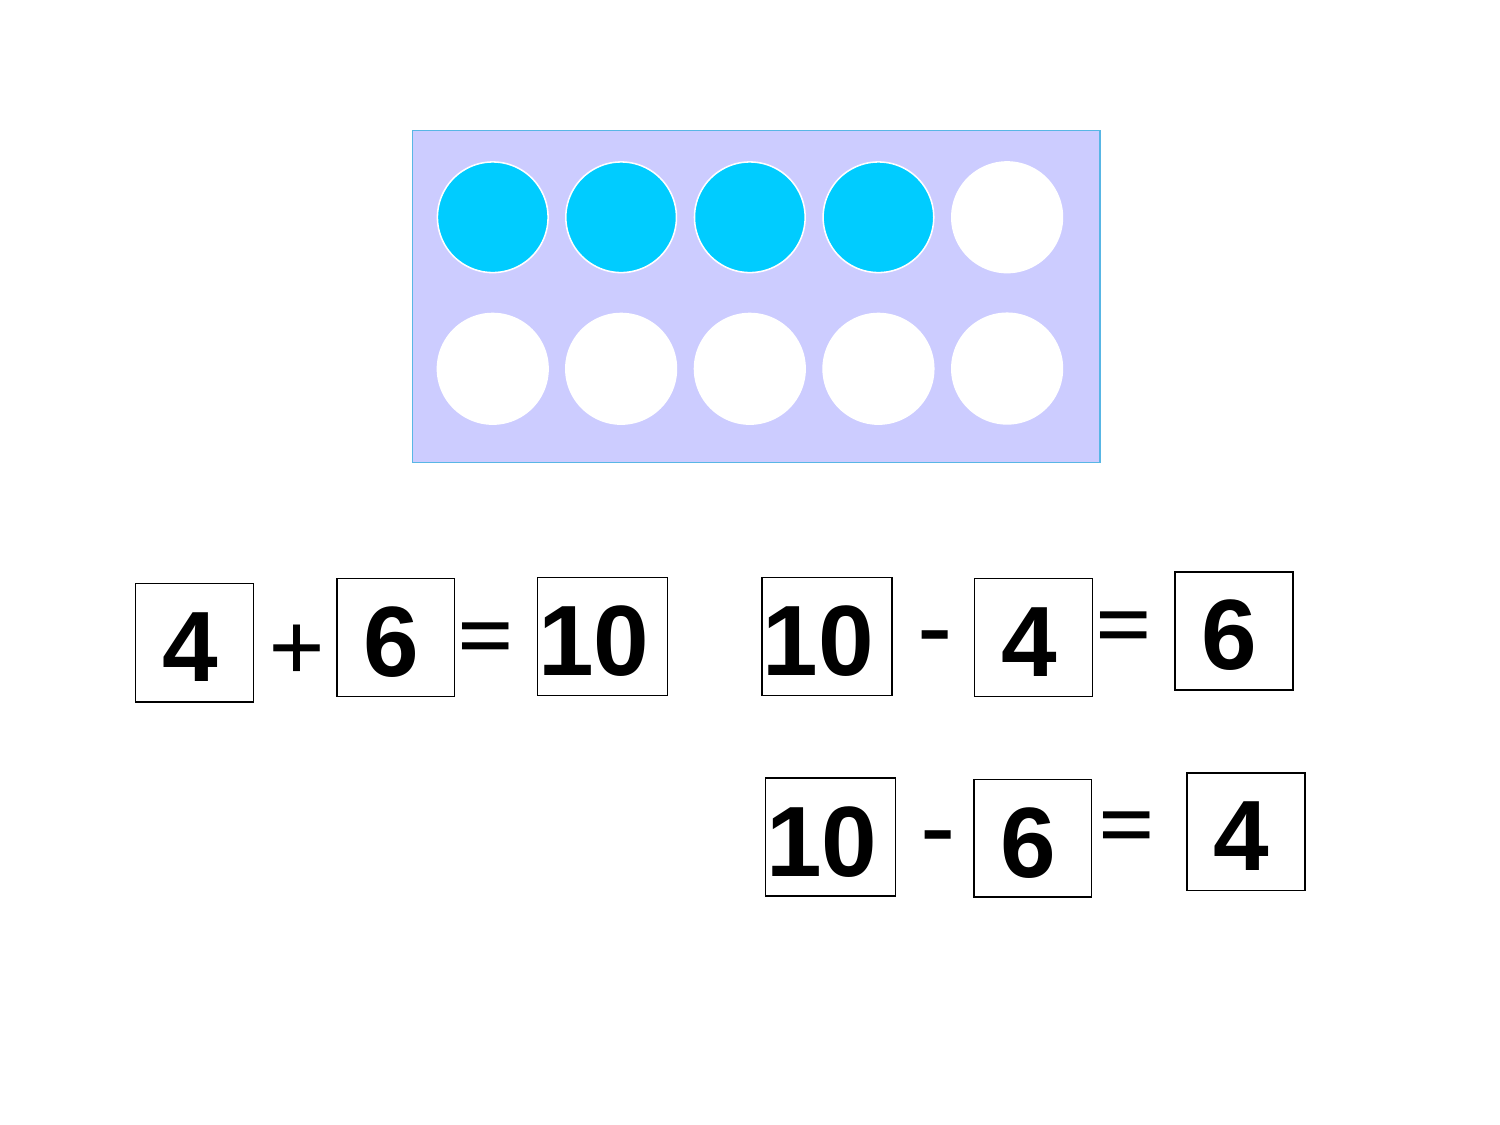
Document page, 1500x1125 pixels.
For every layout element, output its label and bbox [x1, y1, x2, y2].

text_box [748, 550, 1294, 705]
text_box [437, 161, 1063, 425]
text_box [412, 130, 1100, 463]
text_box [135, 562, 739, 717]
text_box [751, 751, 1305, 905]
